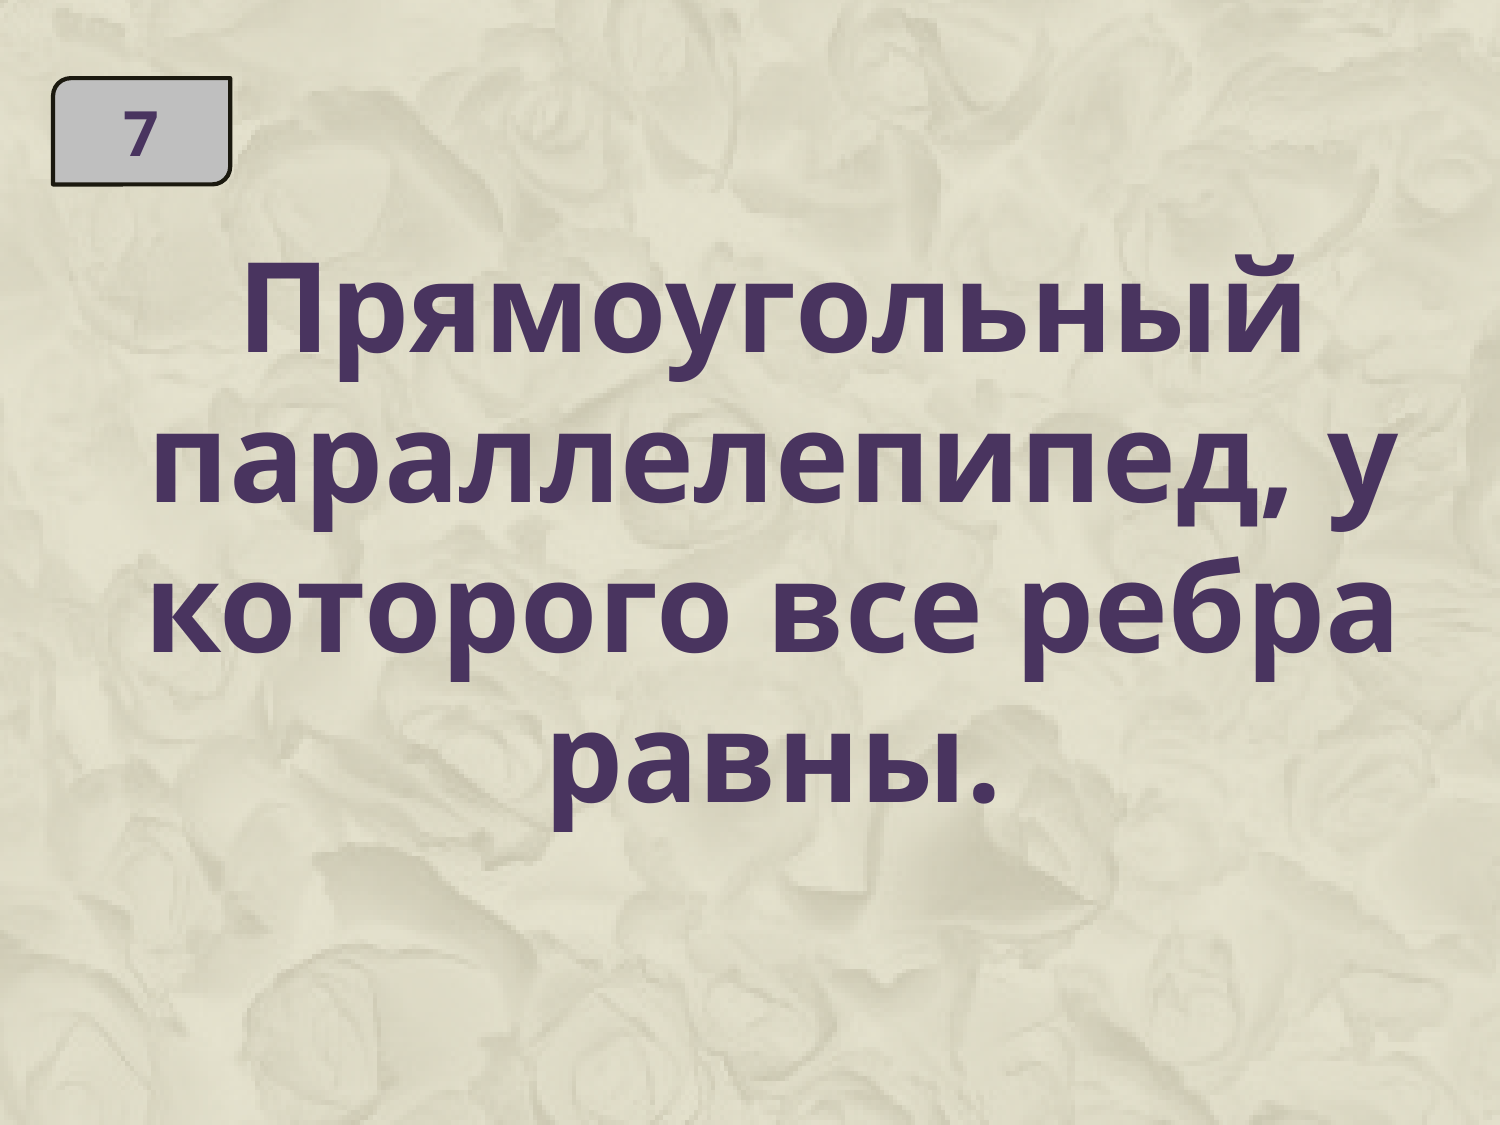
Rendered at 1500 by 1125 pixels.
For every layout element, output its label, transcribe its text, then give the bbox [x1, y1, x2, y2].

text_box 7 [50, 76, 233, 187]
text_box Прямоугольный параллелепипед, у которого все ребра равны. [112, 219, 1435, 835]
